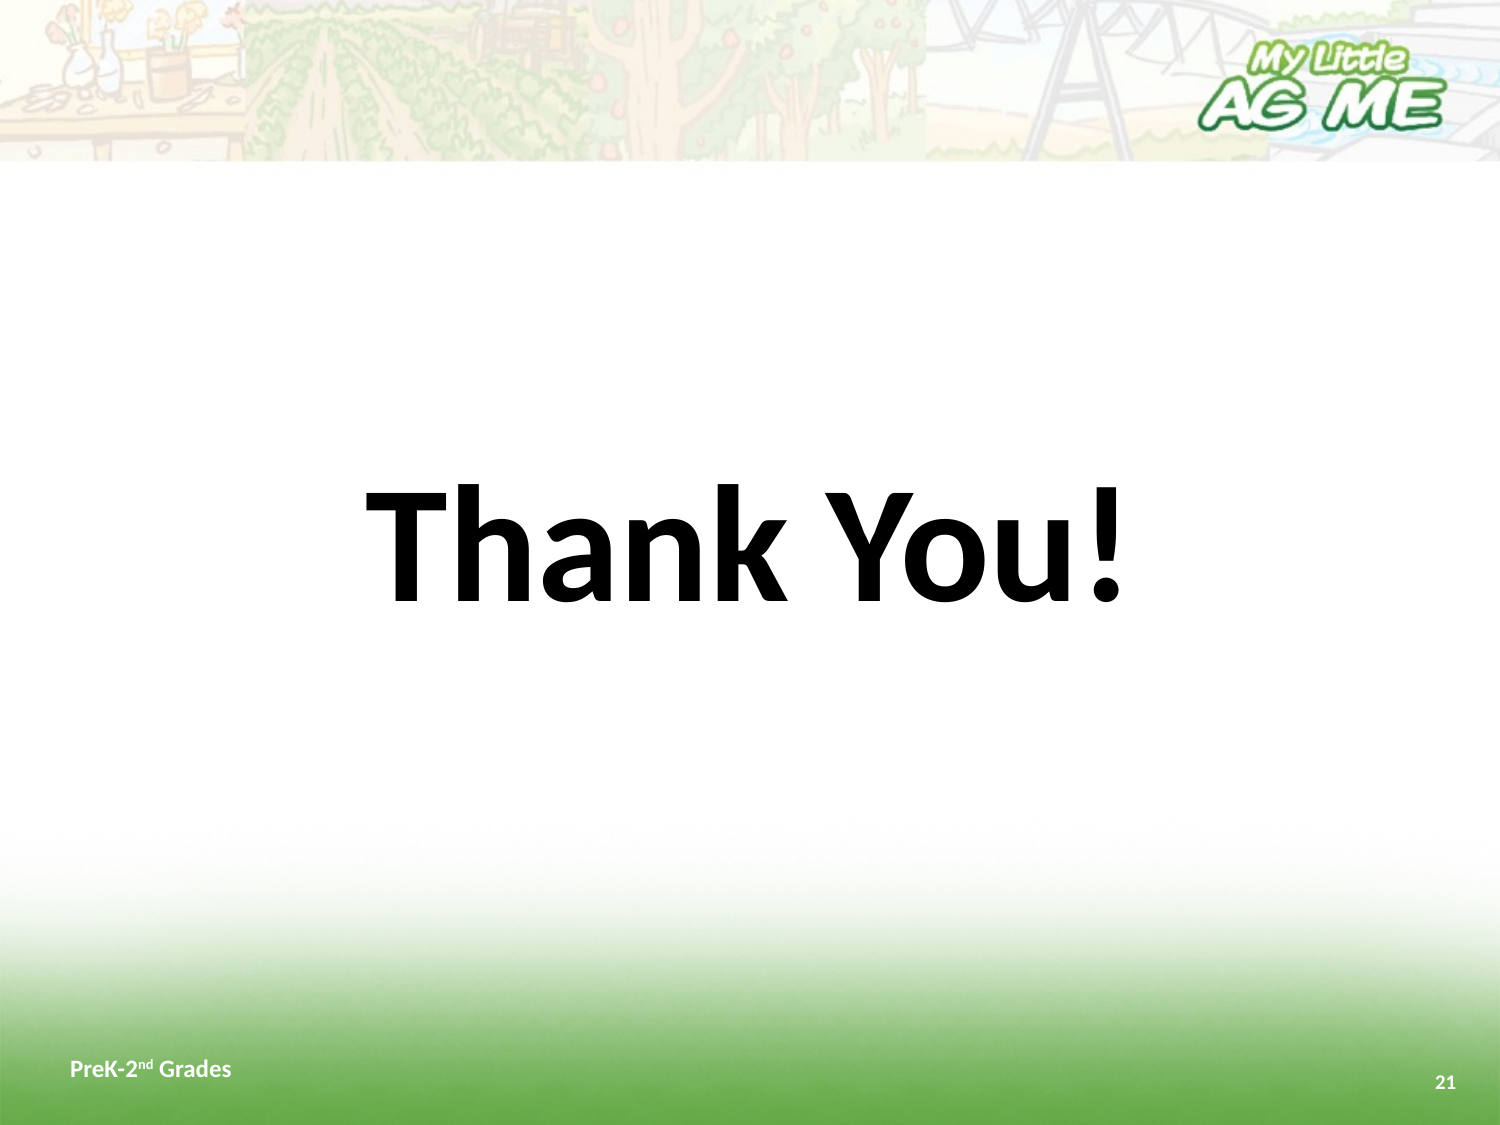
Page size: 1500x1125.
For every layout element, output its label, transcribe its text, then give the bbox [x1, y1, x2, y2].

picture [0, 0, 1500, 1125]
title Thank You! [103, 466, 1397, 630]
